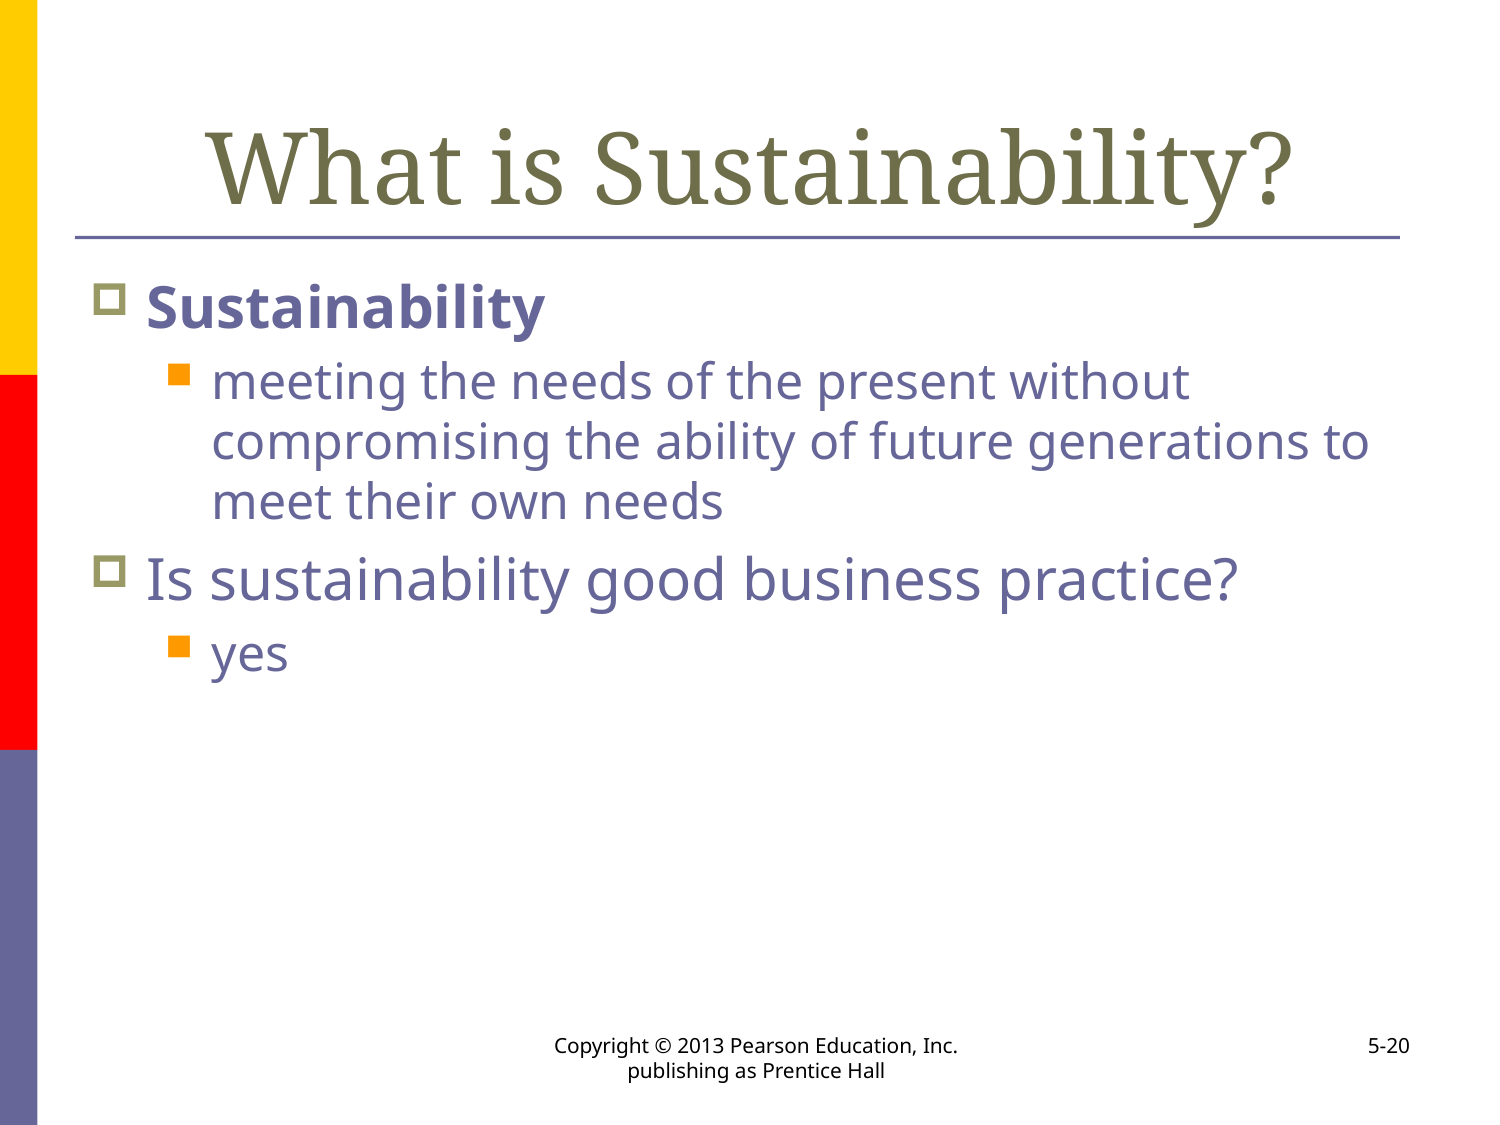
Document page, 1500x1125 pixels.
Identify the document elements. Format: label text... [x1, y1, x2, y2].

footer Copyright © 2013 Pearson Education, Inc. publishing as Prentice Hall [500, 1025, 1013, 1100]
slide_number 5-20 [1074, 1025, 1425, 1100]
title What is Sustainability? [75, 45, 1425, 233]
list Sustainability meeting the needs of the present without compromising the ability of future generations to meet their own needs Is sustainability good business practice? yes [75, 262, 1425, 1006]
